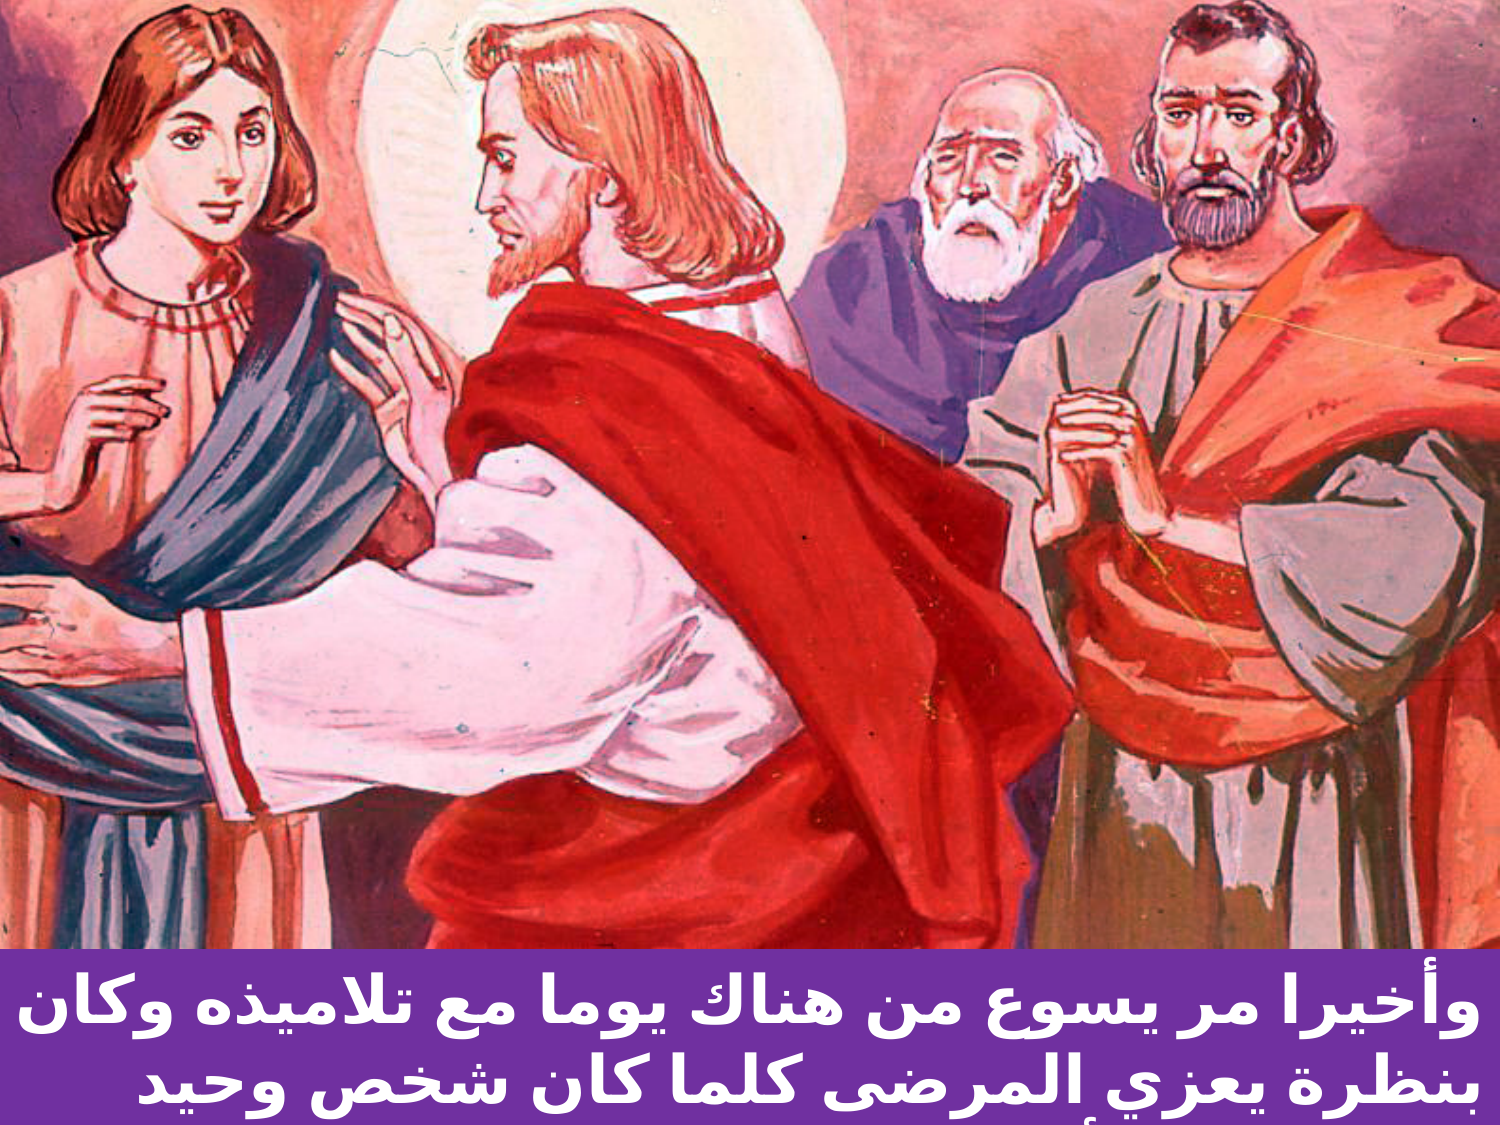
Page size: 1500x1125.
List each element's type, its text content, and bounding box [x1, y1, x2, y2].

picture [0, 0, 1500, 950]
text_box وأخيرا مر يسوع من هناك يوما مع تلاميذه وكان بنظرة يعزي المرضى كلما كان شخص وحيد ومعزبا كلما أحبه يسوع [0, 956, 1500, 1125]
